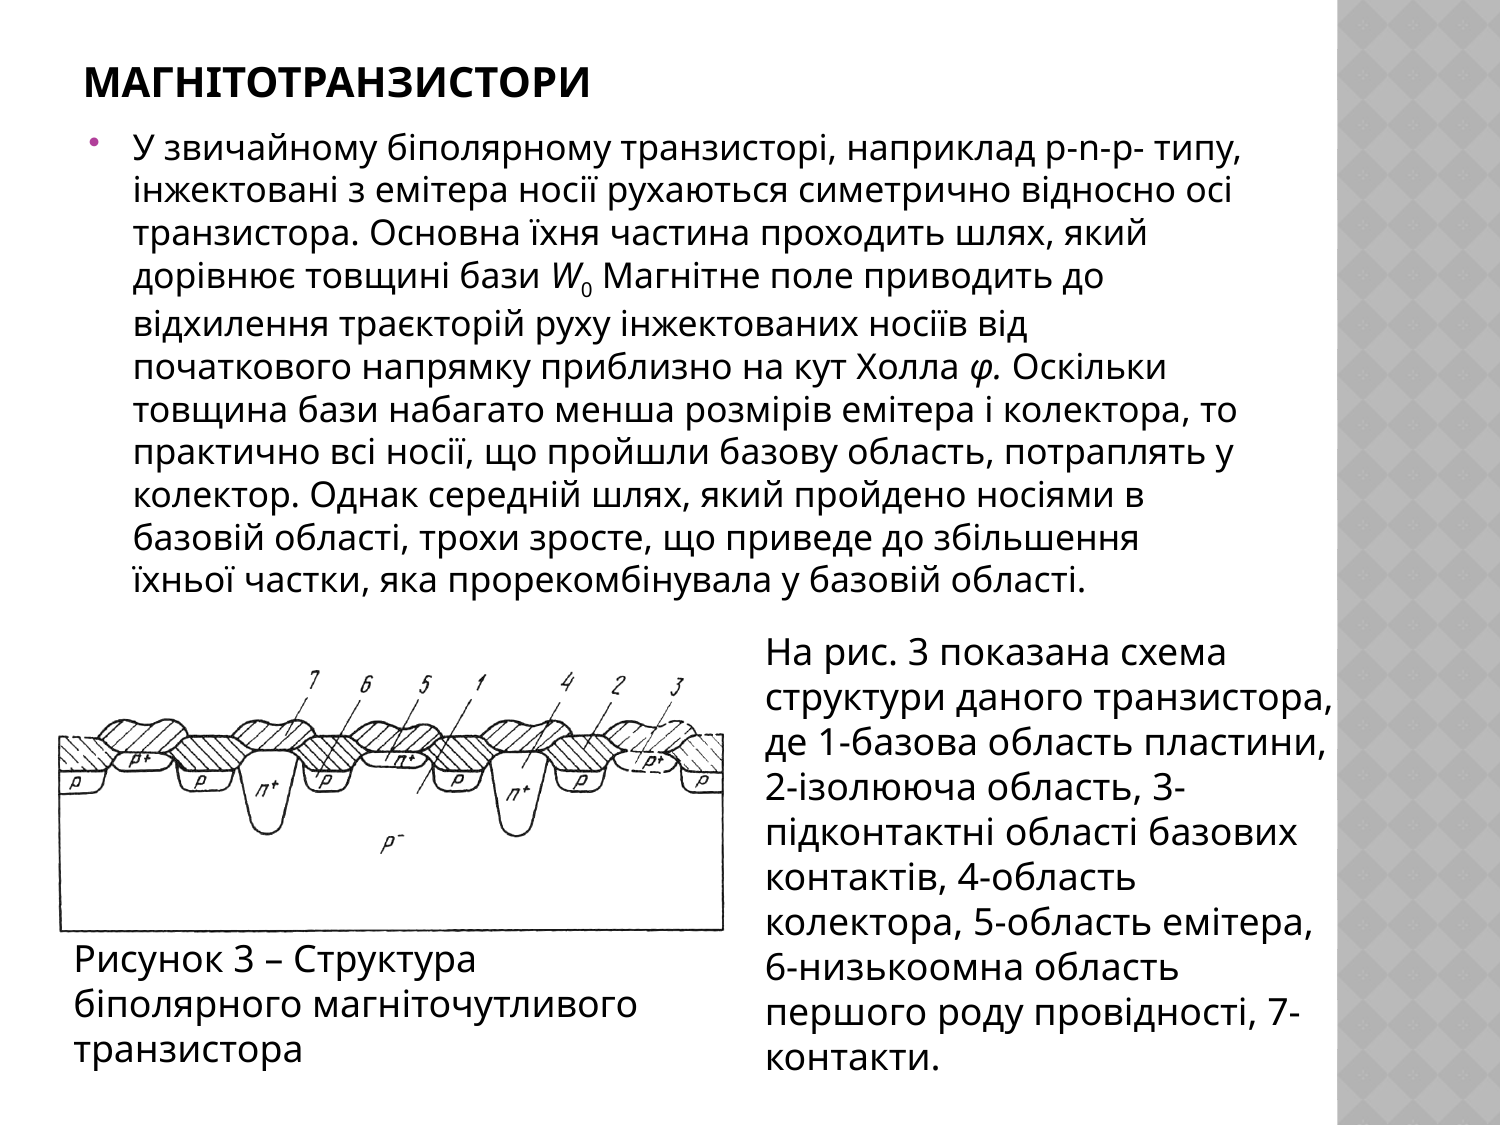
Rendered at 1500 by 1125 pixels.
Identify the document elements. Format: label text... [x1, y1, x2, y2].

text_box Рисунок 3 – Структура біполярного магніточутливого транзистора [58, 949, 727, 1123]
list У звичайному біполярному транзисторі, наприклад p-n-p- типу, інжектовані з емітера носії рухаються симетрично відносно осі транзистора. Основна їхня частина проходить шлях, який дорівнює товщині бази W0 Магнітне поле приводить до відхилення траєкторій руху інжектованих носіїв від початкового напрямку приблизно на кут Холла φ. Оскільки товщина бази набагато менша розмірів емітера і колектора, то практично всі носії, що пройшли базову область, потраплять у колектор. Однак середній шлях, який пройдено носіями в базовій області, трохи зросте, що приведе до збільшення їхньої частки, яка прорекомбінувала у базовій області. [75, 117, 1263, 645]
title Магнітотранзистори [75, 52, 1263, 106]
text_box На рис. 3 показана схема структури даного транзистора, де 1-базова область пластини, 2-ізолююча область, 3-підконтактні області базових контактів, 4-область колектора, 5-область емітера, 6-низькоомна область першого роду провідності, 7- контакти. [750, 621, 1360, 1086]
picture [34, 644, 741, 940]
